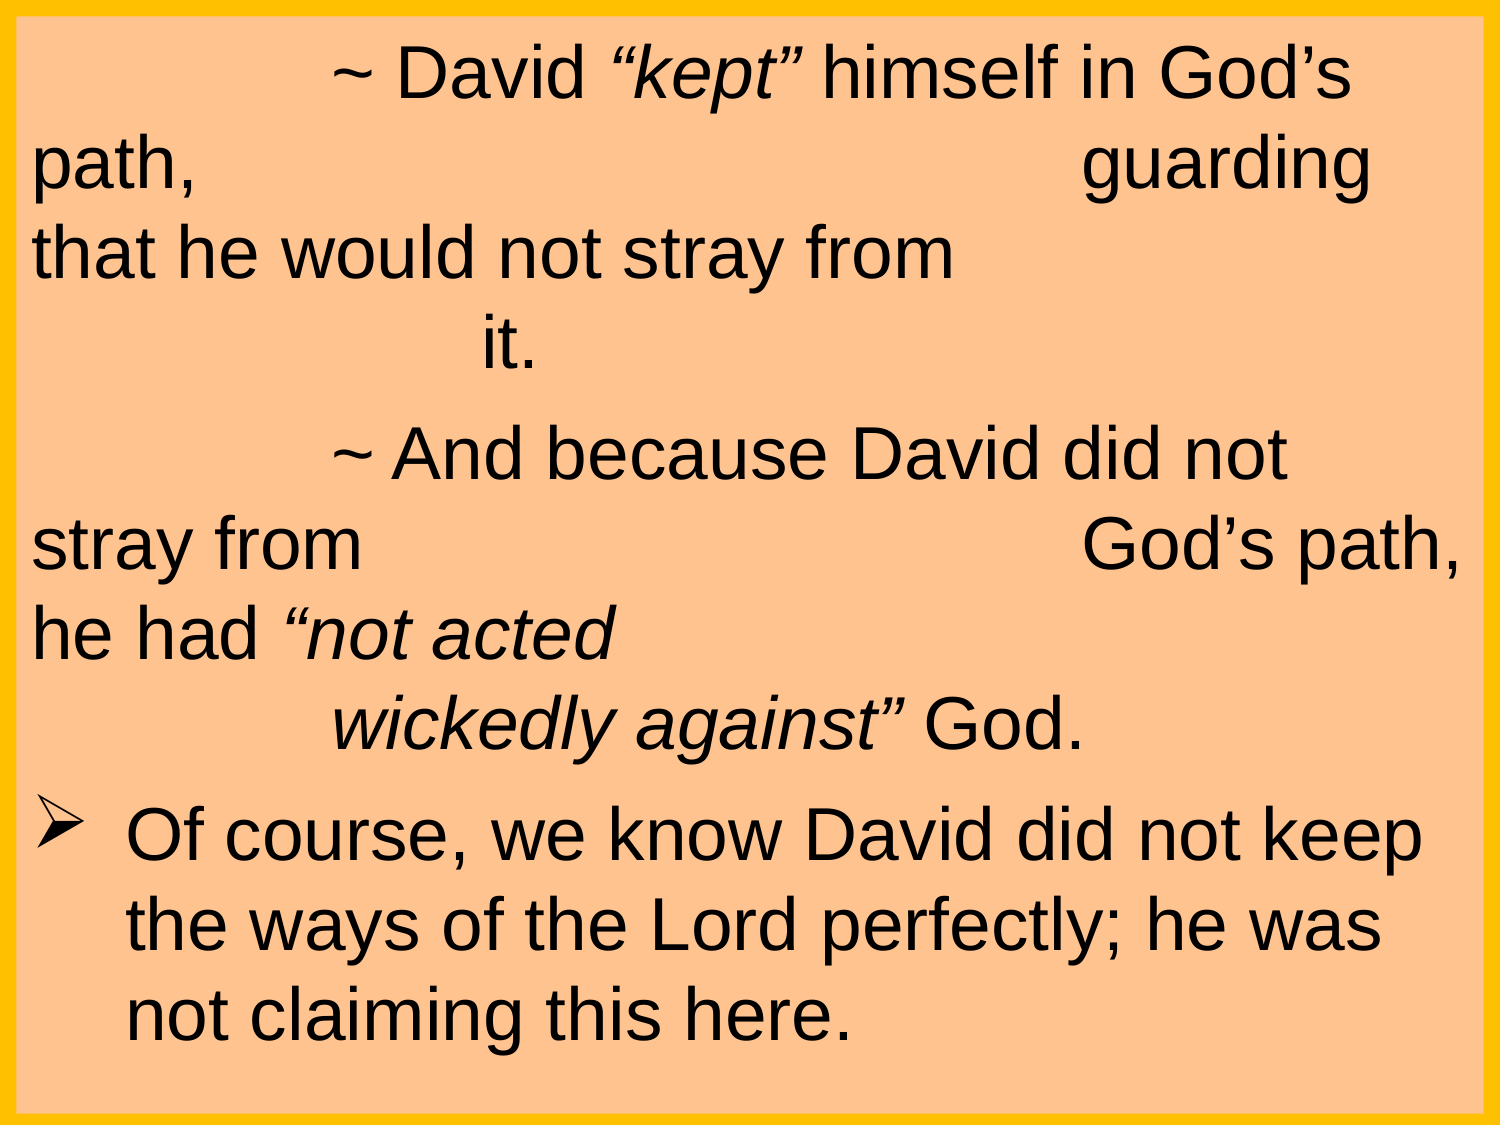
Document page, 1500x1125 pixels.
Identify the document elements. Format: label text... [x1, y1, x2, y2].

subtitle ~ David “kept” himself in God’s path, guarding that he would not stray from it. ~ And because David did not stray from God’s path, he had “not acted wickedly against” God. Of course, we know David did not keep the ways of the Lord perfectly; he was not claiming this here. [16, 16, 1484, 1114]
